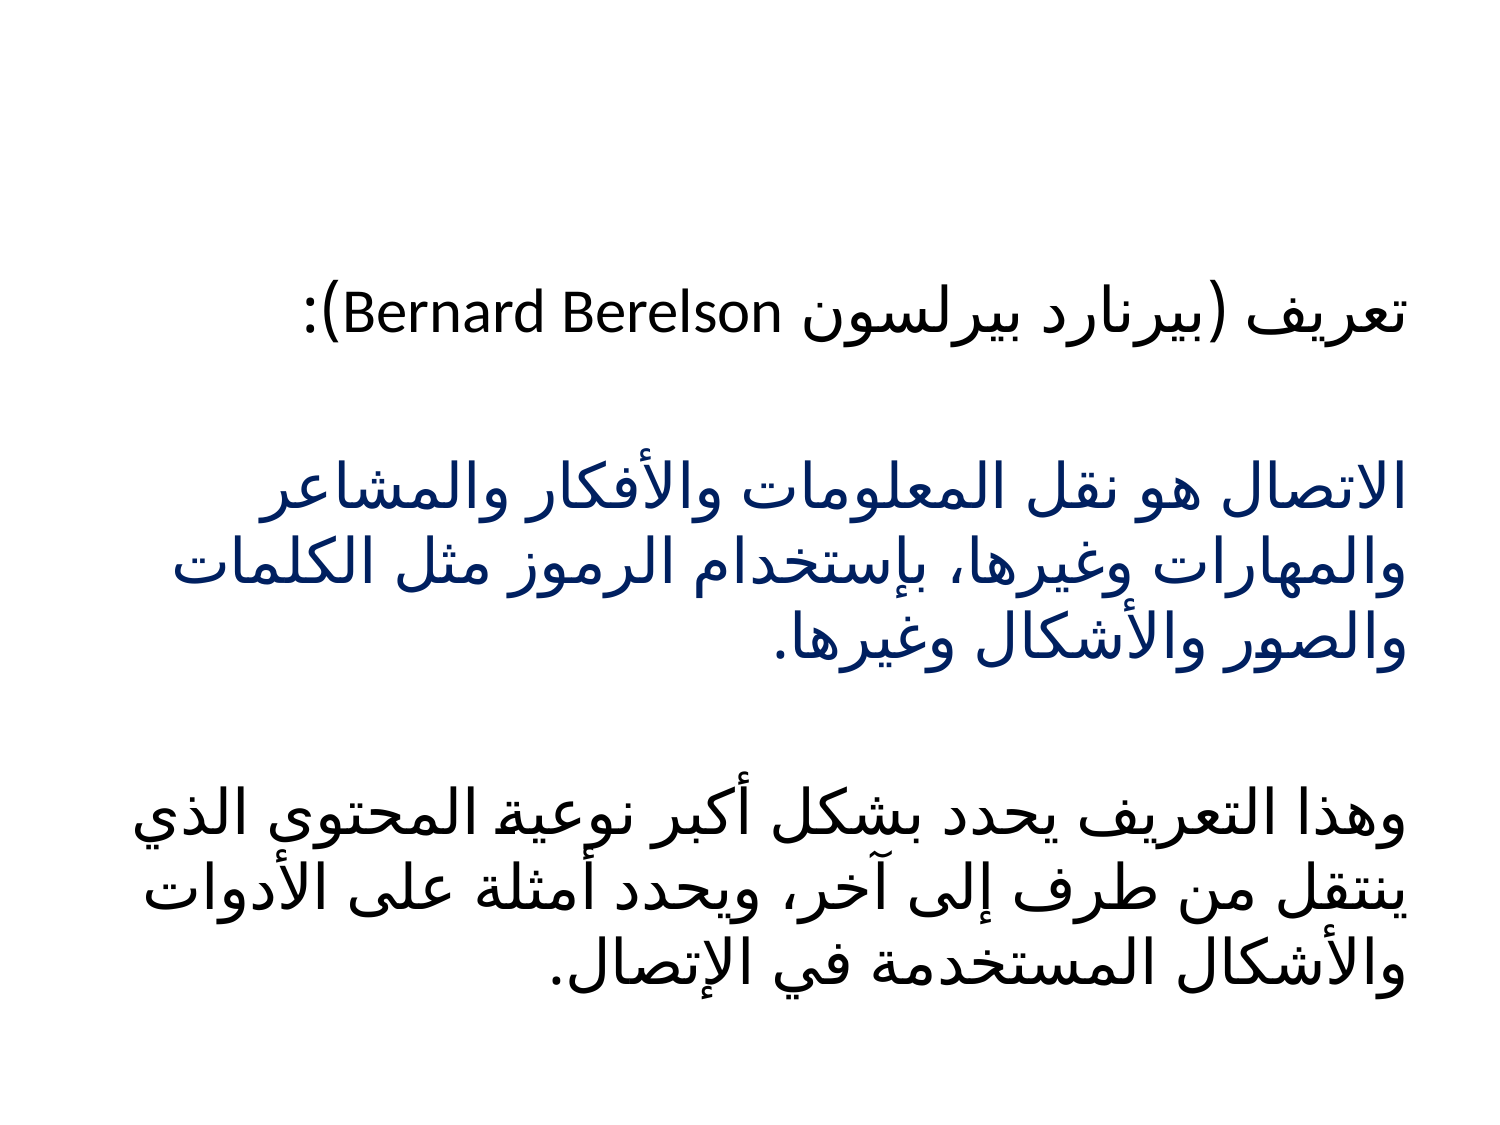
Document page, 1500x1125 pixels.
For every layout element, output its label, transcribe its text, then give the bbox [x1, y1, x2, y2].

list تعريف (بيرنارد بيرلسون Bernard Berelson): الاتصال هو نقل المعلومات والأفكار والمشاعر والمهارات وغيرها، بإستخدام الرموز مثل الكلمات والصور والأشكال وغيرها. وهذا التعريف يحدد بشكل أكبر نوعية المحتوى الذي ينتقل من طرف إلى آخر، ويحدد أمثلة على الأدوات والأشكال المستخدمة في الإتصال. [75, 262, 1425, 1005]
